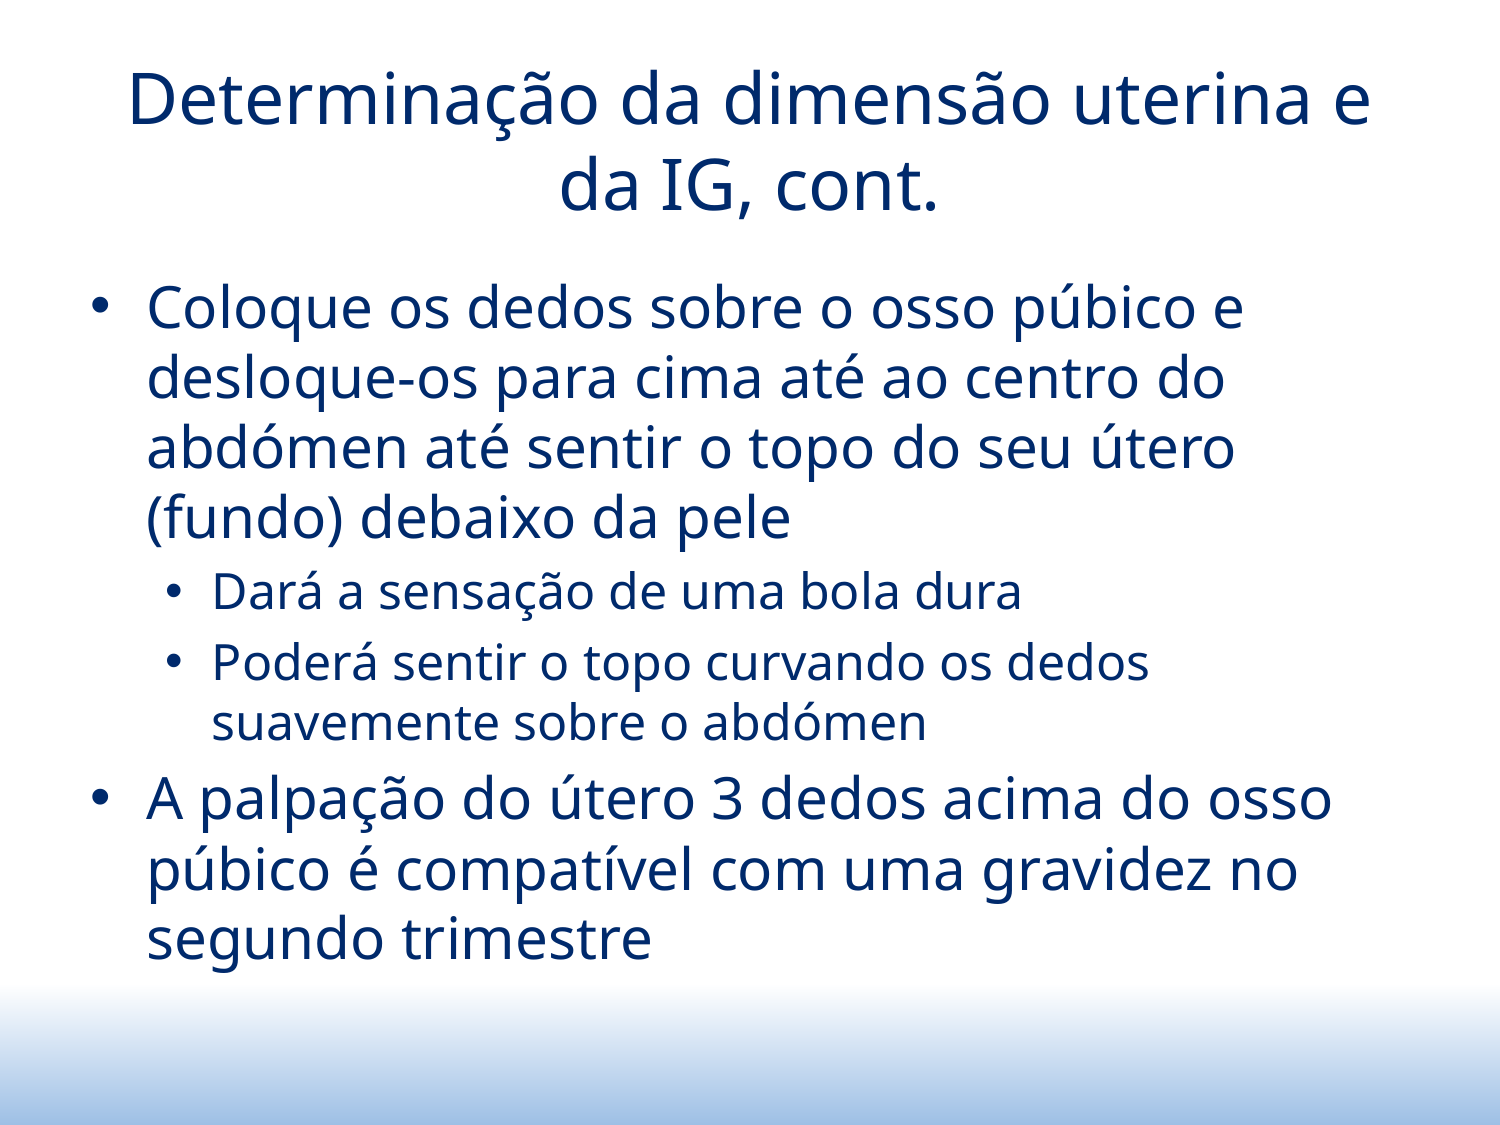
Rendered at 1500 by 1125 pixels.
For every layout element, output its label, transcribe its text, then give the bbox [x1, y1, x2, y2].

title Determinação da dimensão uterina e da IG, cont. [75, 45, 1425, 233]
list Coloque os dedos sobre o osso púbico e desloque-os para cima até ao centro do abdómen até sentir o topo do seu útero (fundo) debaixo da pele Dará a sensação de uma bola dura Poderá sentir o topo curvando os dedos suavemente sobre o abdómen A palpação do útero 3 dedos acima do osso púbico é compatível com uma gravidez no segundo trimestre [75, 262, 1425, 1005]
